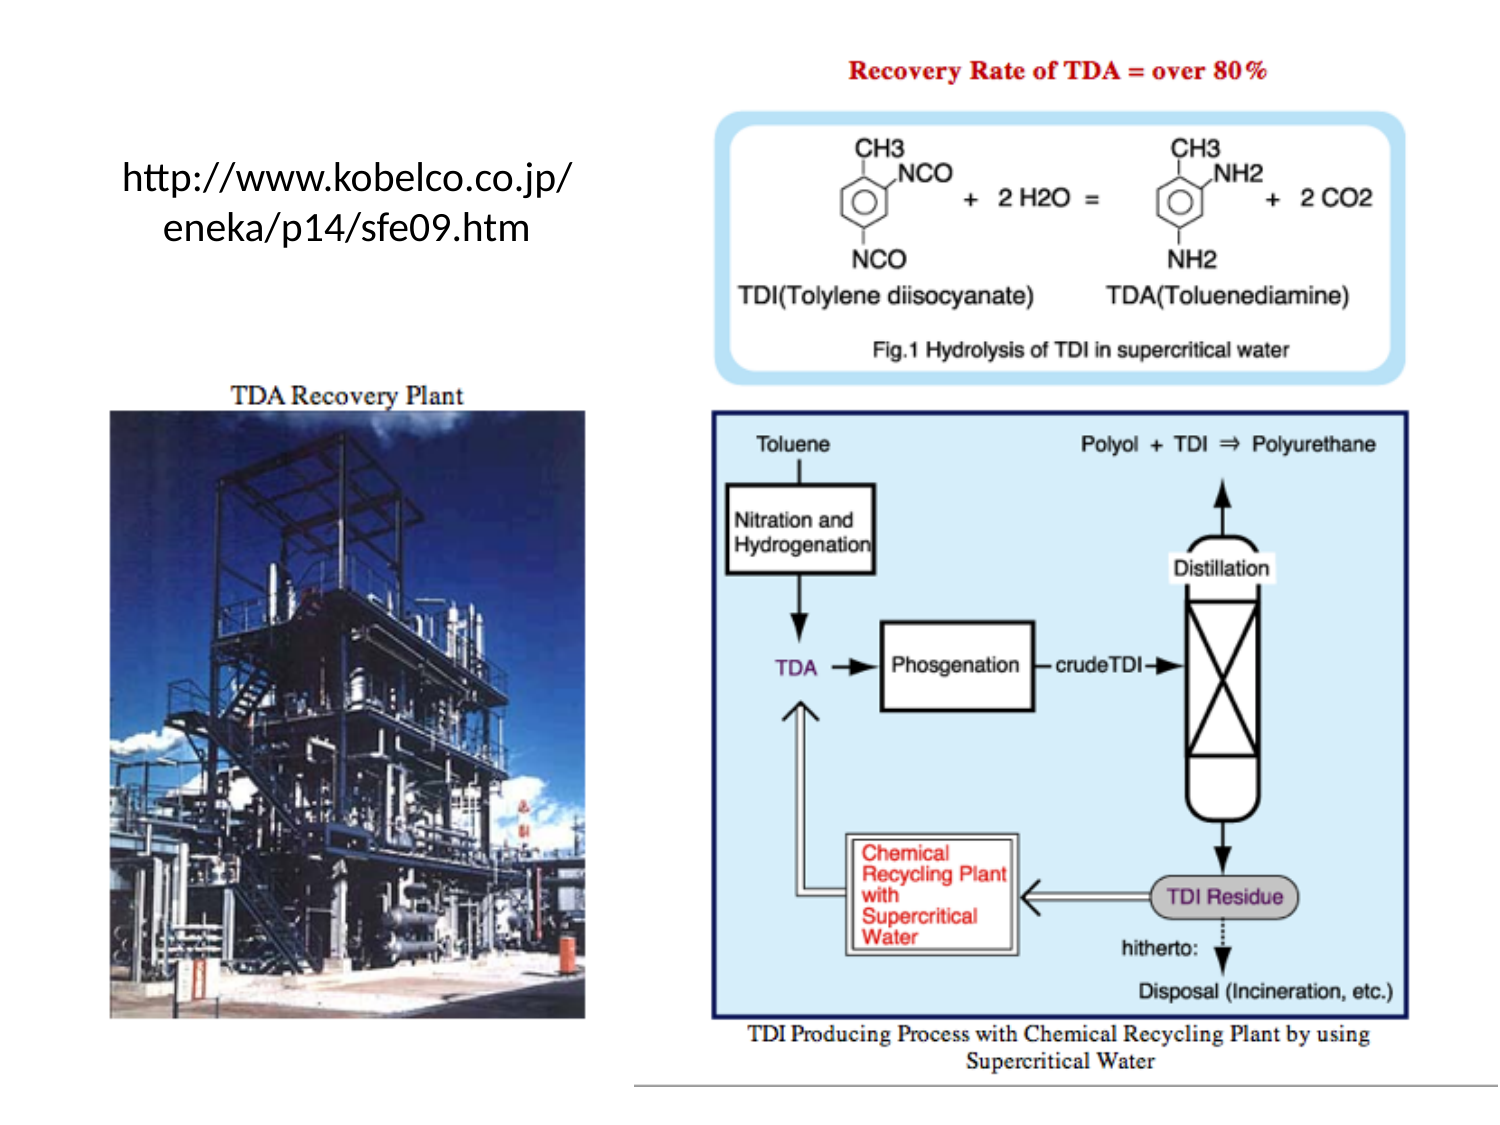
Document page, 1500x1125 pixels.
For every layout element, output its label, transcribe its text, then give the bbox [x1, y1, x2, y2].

title http://www.kobelco.co.jp/eneka/p14/sfe09.htm [75, 106, 619, 294]
picture [633, 46, 1499, 1087]
picture [74, 359, 619, 1038]
